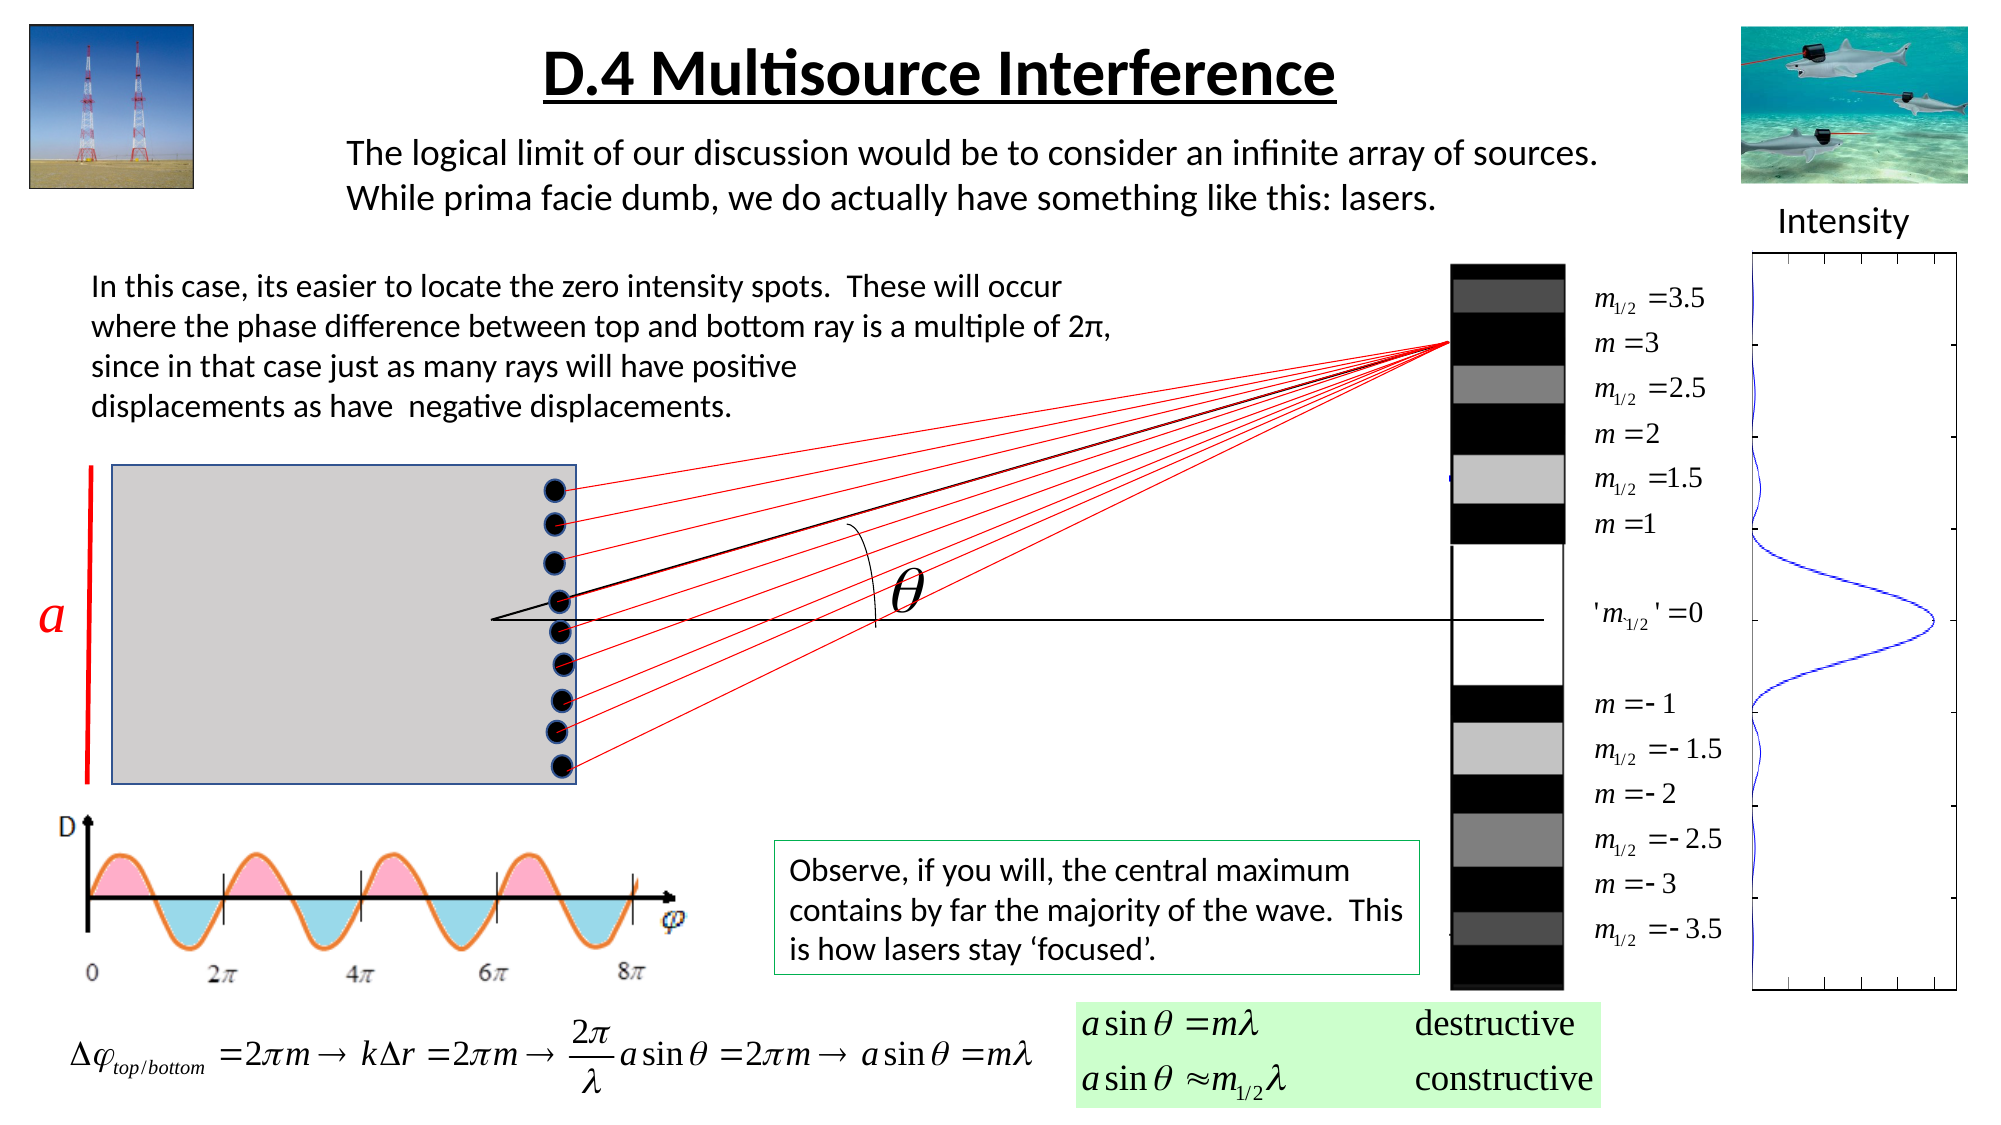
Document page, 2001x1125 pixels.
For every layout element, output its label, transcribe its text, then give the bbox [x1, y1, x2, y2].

picture [1449, 258, 1569, 997]
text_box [29, 595, 77, 647]
text_box D.4 Multisource Interference [528, 30, 1382, 121]
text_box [41, 801, 708, 1009]
picture [1735, 23, 1971, 188]
text_box [545, 719, 566, 745]
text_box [1589, 277, 1728, 954]
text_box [1747, 244, 1965, 1012]
text_box [550, 754, 573, 779]
picture [29, 24, 194, 189]
text_box In this case, its easier to locate the zero intensity spots. These will occur where the phase difference between top and bottom ray is a multiple of 2π, since in that case just as many rays will have positive displacements as have negative displacements. [76, 256, 1478, 432]
text_box Observe, if you will, the central maximum contains by far the majority of the wave. This is how lasers stay ‘focused’. [774, 840, 1420, 975]
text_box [566, 342, 1449, 772]
text_box [550, 690, 556, 712]
text_box [111, 464, 577, 785]
text_box Intensity [1762, 189, 1925, 244]
text_box [548, 620, 556, 644]
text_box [490, 342, 556, 620]
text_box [1076, 1002, 1601, 1108]
text_box [552, 655, 556, 674]
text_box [87, 465, 92, 785]
text_box The logical limit of our discussion would be to consider an infinite array of sources. While prima facie dumb, we do actually have something like this: lasers. [331, 121, 1624, 226]
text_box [556, 342, 566, 733]
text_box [64, 1009, 1040, 1102]
